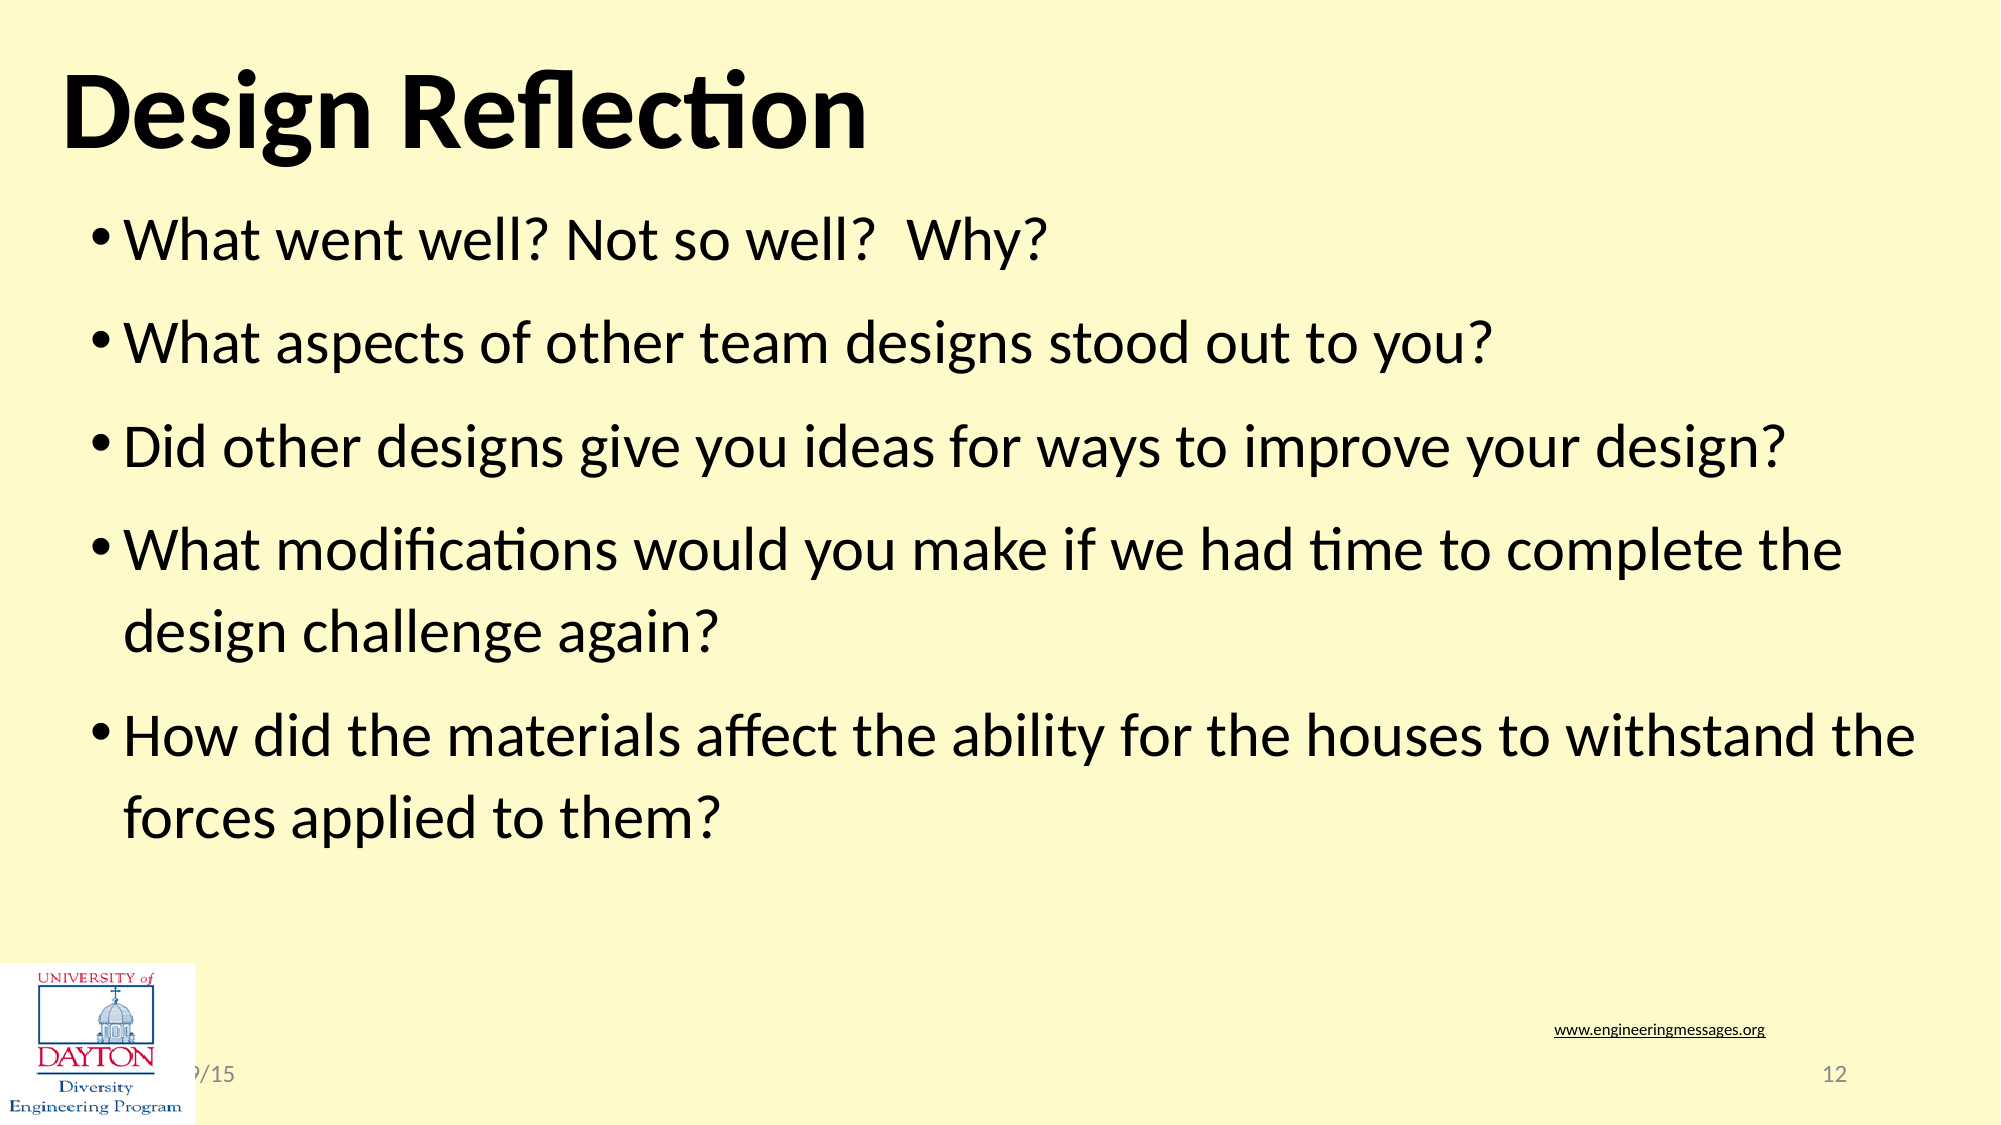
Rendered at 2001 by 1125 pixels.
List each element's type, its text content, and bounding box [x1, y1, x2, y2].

title Design Reflection [46, 31, 1772, 193]
list What went well? Not so well? Why? What aspects of other team designs stood out to you? Did other designs give you ideas for ways to improve your design? What modifications would you make if we had time to complete the design challenge again? How did the materials affect the ability for the houses to withstand the forces applied to them? [70, 183, 1955, 1105]
picture [0, 963, 195, 1125]
